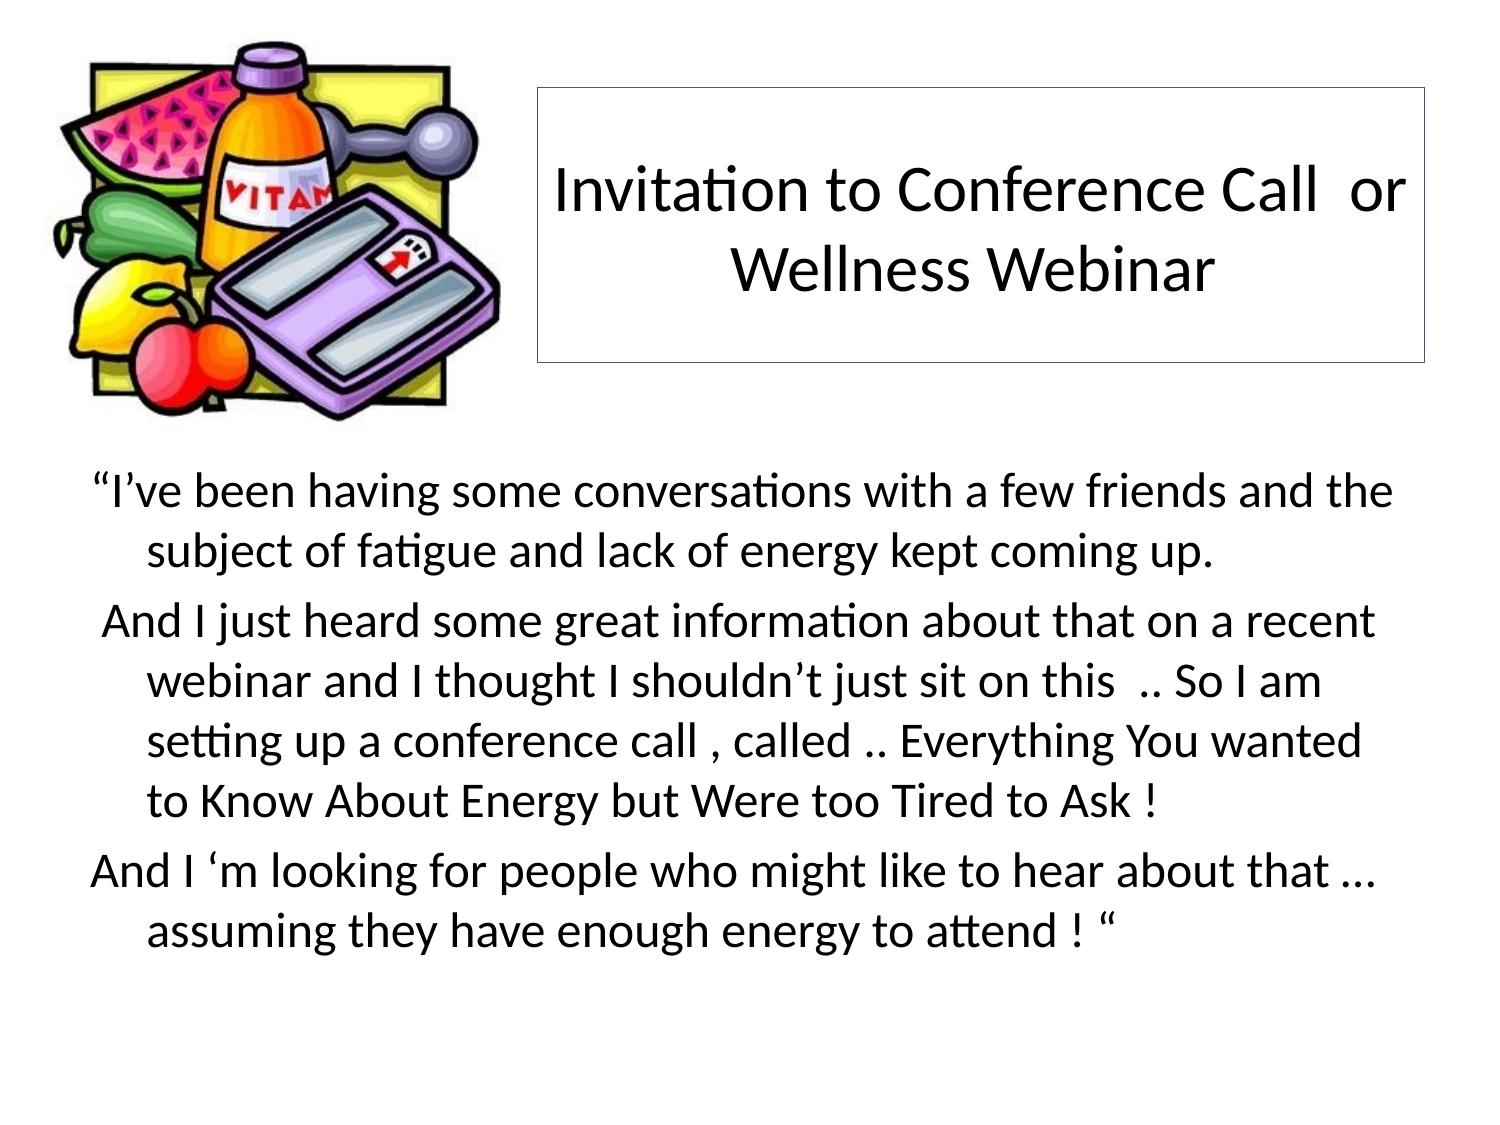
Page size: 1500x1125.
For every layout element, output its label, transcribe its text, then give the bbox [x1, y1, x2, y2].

list “I’ve been having some conversations with a few friends and the subject of fatigue and lack of energy kept coming up. And I just heard some great information about that on a recent webinar and I thought I shouldn’t just sit on this .. So I am setting up a conference call , called .. Everything You wanted to Know About Energy but Were too Tired to Ask ! And I ‘m looking for people who might like to hear about that … assuming they have enough energy to attend ! “ [75, 450, 1425, 1005]
picture [44, 0, 508, 463]
title Invitation to Conference Call or Wellness Webinar [537, 87, 1425, 363]
